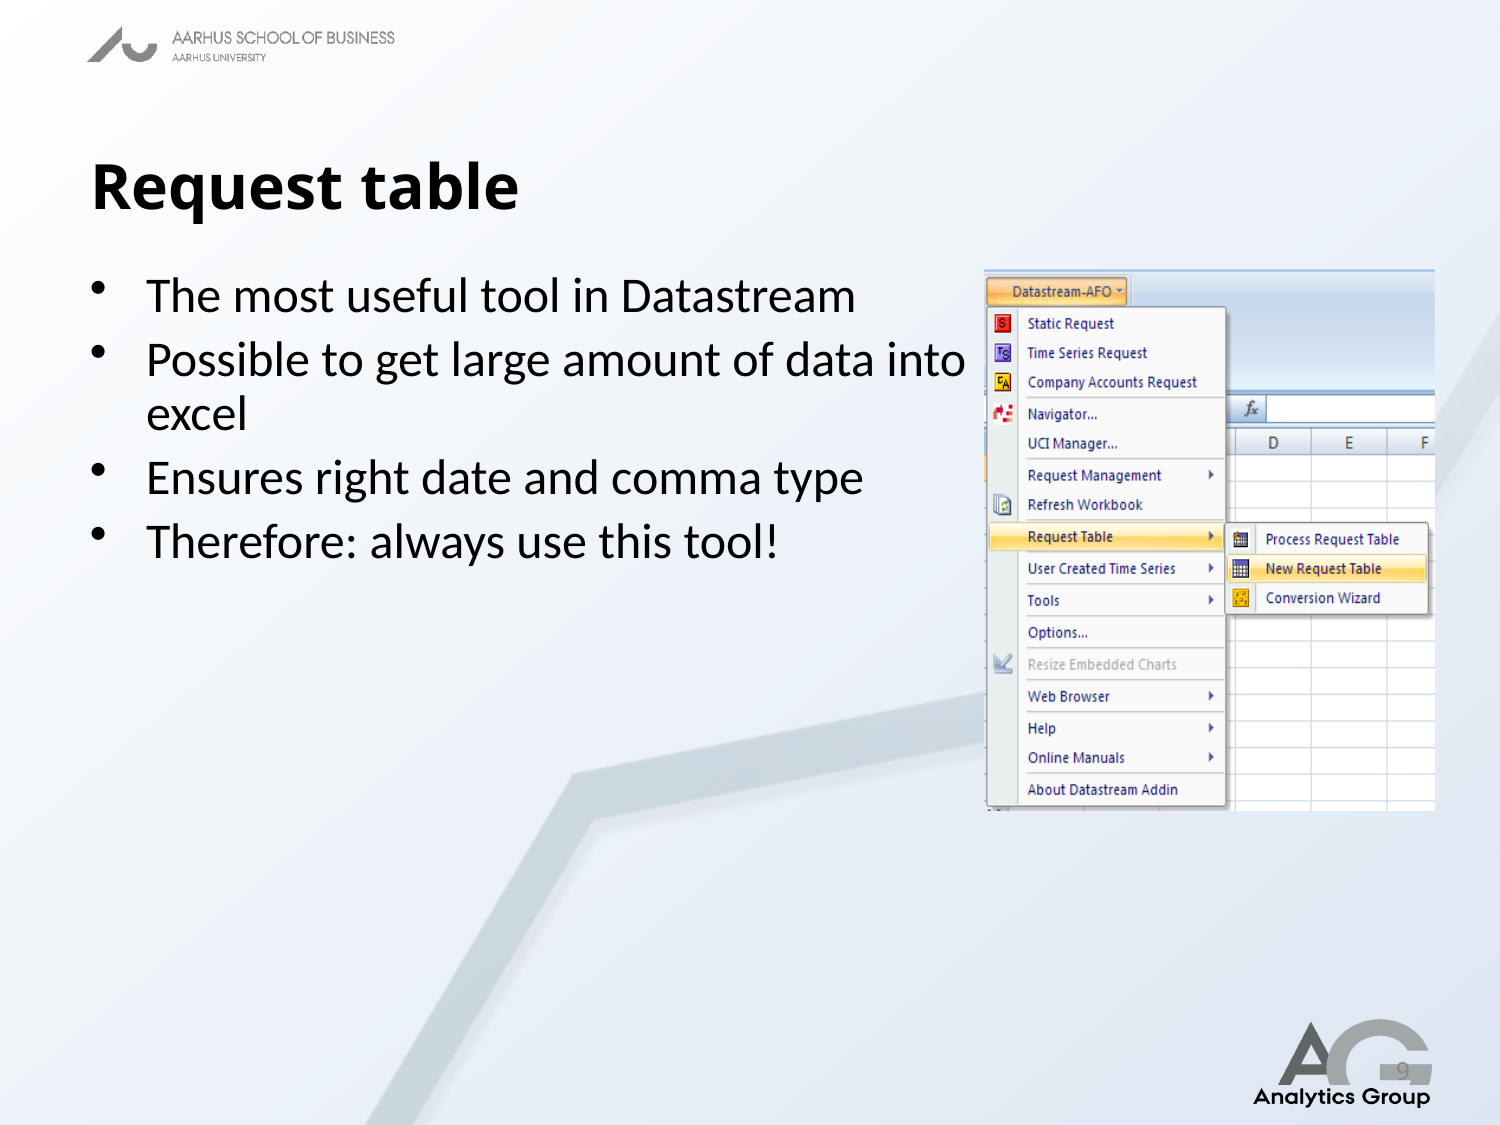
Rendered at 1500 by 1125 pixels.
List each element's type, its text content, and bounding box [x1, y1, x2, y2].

title Request table [75, 137, 1425, 233]
picture [984, 269, 1435, 812]
slide_number 9 [1074, 1042, 1425, 1103]
text_box The most useful tool in Datastream Possible to get large amount of data into excel Ensures right date and comma type Therefore: always use this tool! [75, 262, 1046, 1005]
picture [82, 23, 399, 66]
